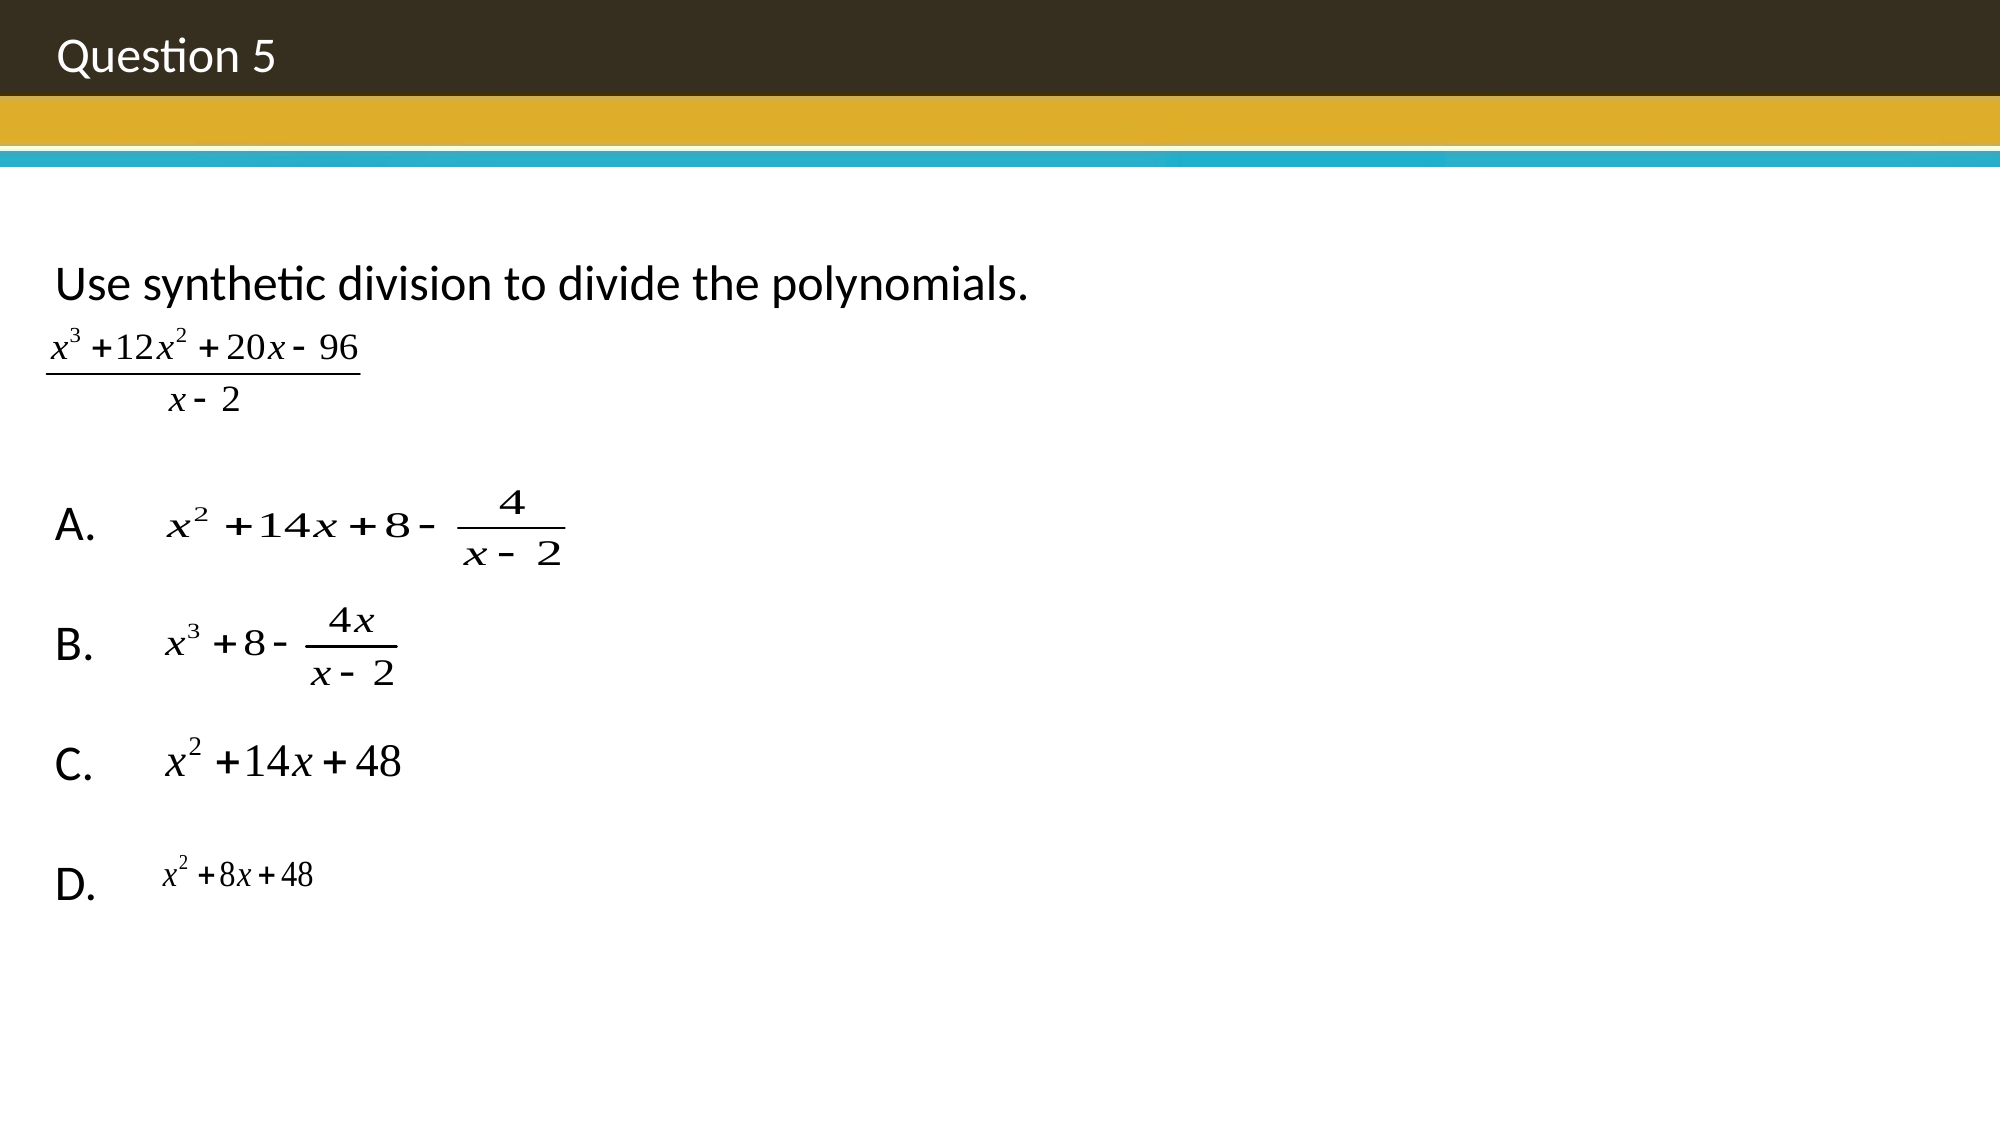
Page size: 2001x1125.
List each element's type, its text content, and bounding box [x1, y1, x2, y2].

picture [40, 318, 367, 420]
picture [156, 480, 577, 573]
text_box Question 5 [41, 14, 293, 90]
picture [156, 846, 319, 896]
picture [156, 596, 408, 694]
picture [0, 0, 2000, 167]
picture [156, 726, 408, 789]
text_box Use synthetic division to divide the polynomials. A. B. C. D. [40, 243, 1898, 1039]
